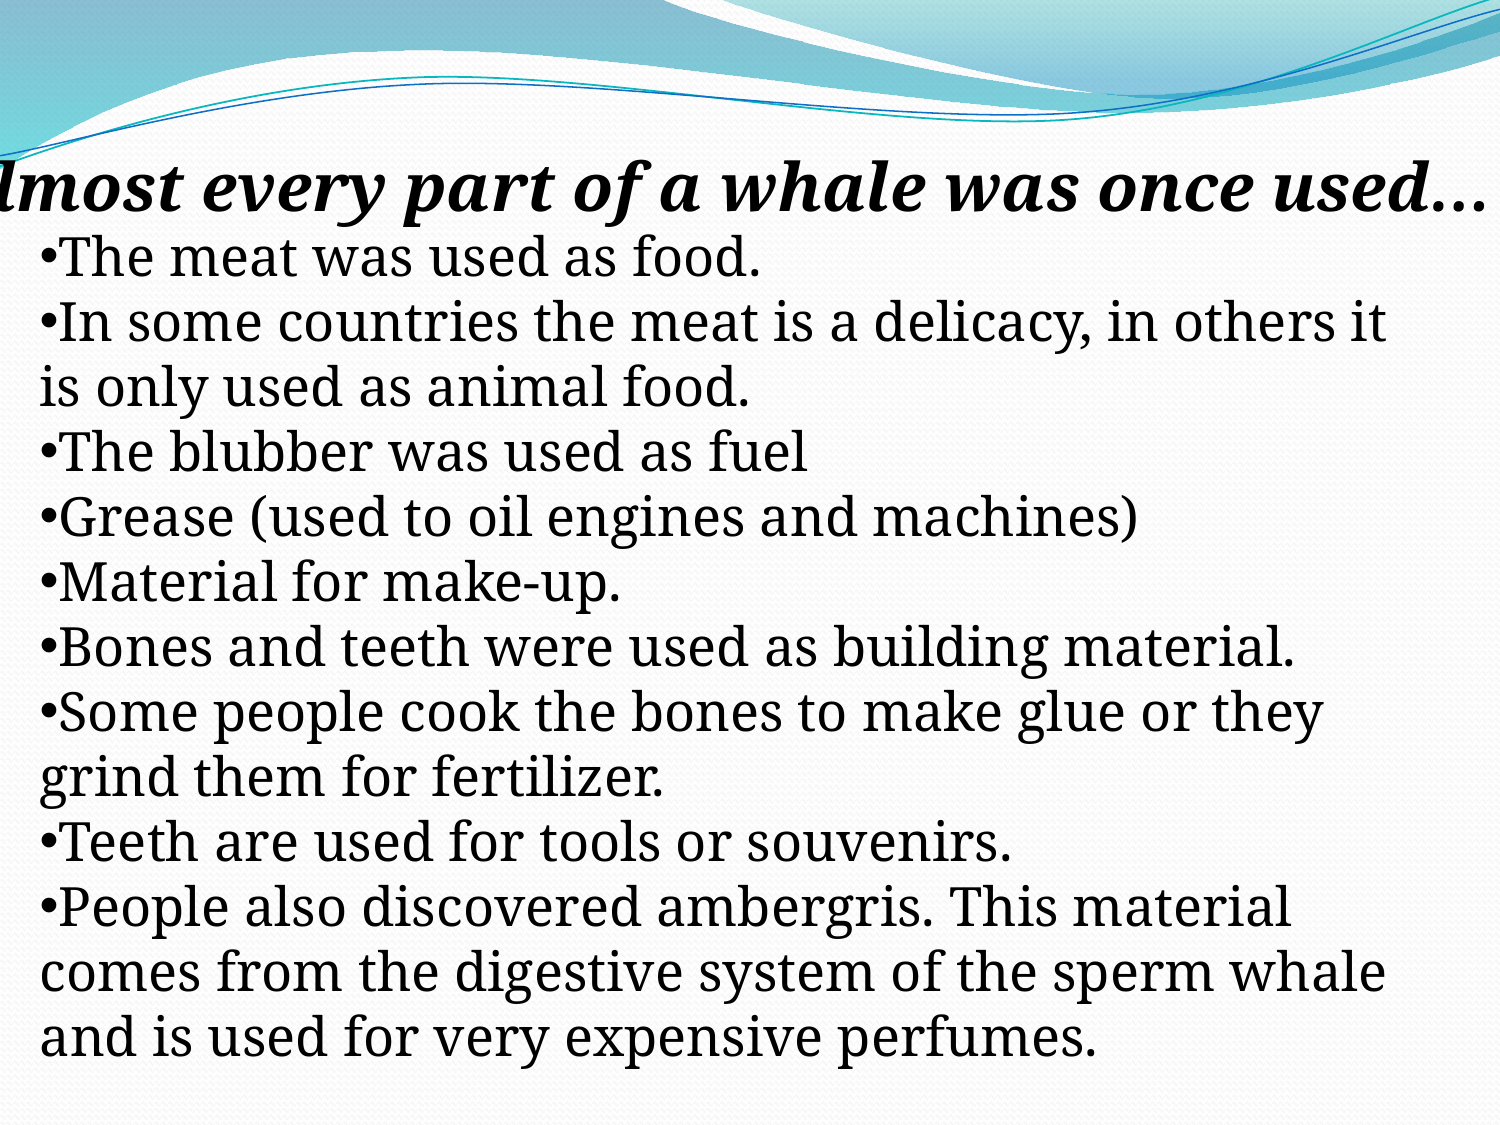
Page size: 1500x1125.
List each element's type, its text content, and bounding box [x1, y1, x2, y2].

text_box Almost every part of a whale was once used… [0, 137, 1500, 233]
text_box The meat was used as food. In some countries the meat is a delicacy, in others it is only used as animal food. The blubber was used as fuel Grease (used to oil engines and machines) Material for make-up. Bones and teeth were used as building material. Some people cook the bones to make glue or they grind them for fertilizer. Teeth are used for tools or souvenirs. People also discovered ambergris. This material comes from the digestive system of the sperm whale and is used for very expensive perfumes. [24, 233, 1438, 1075]
